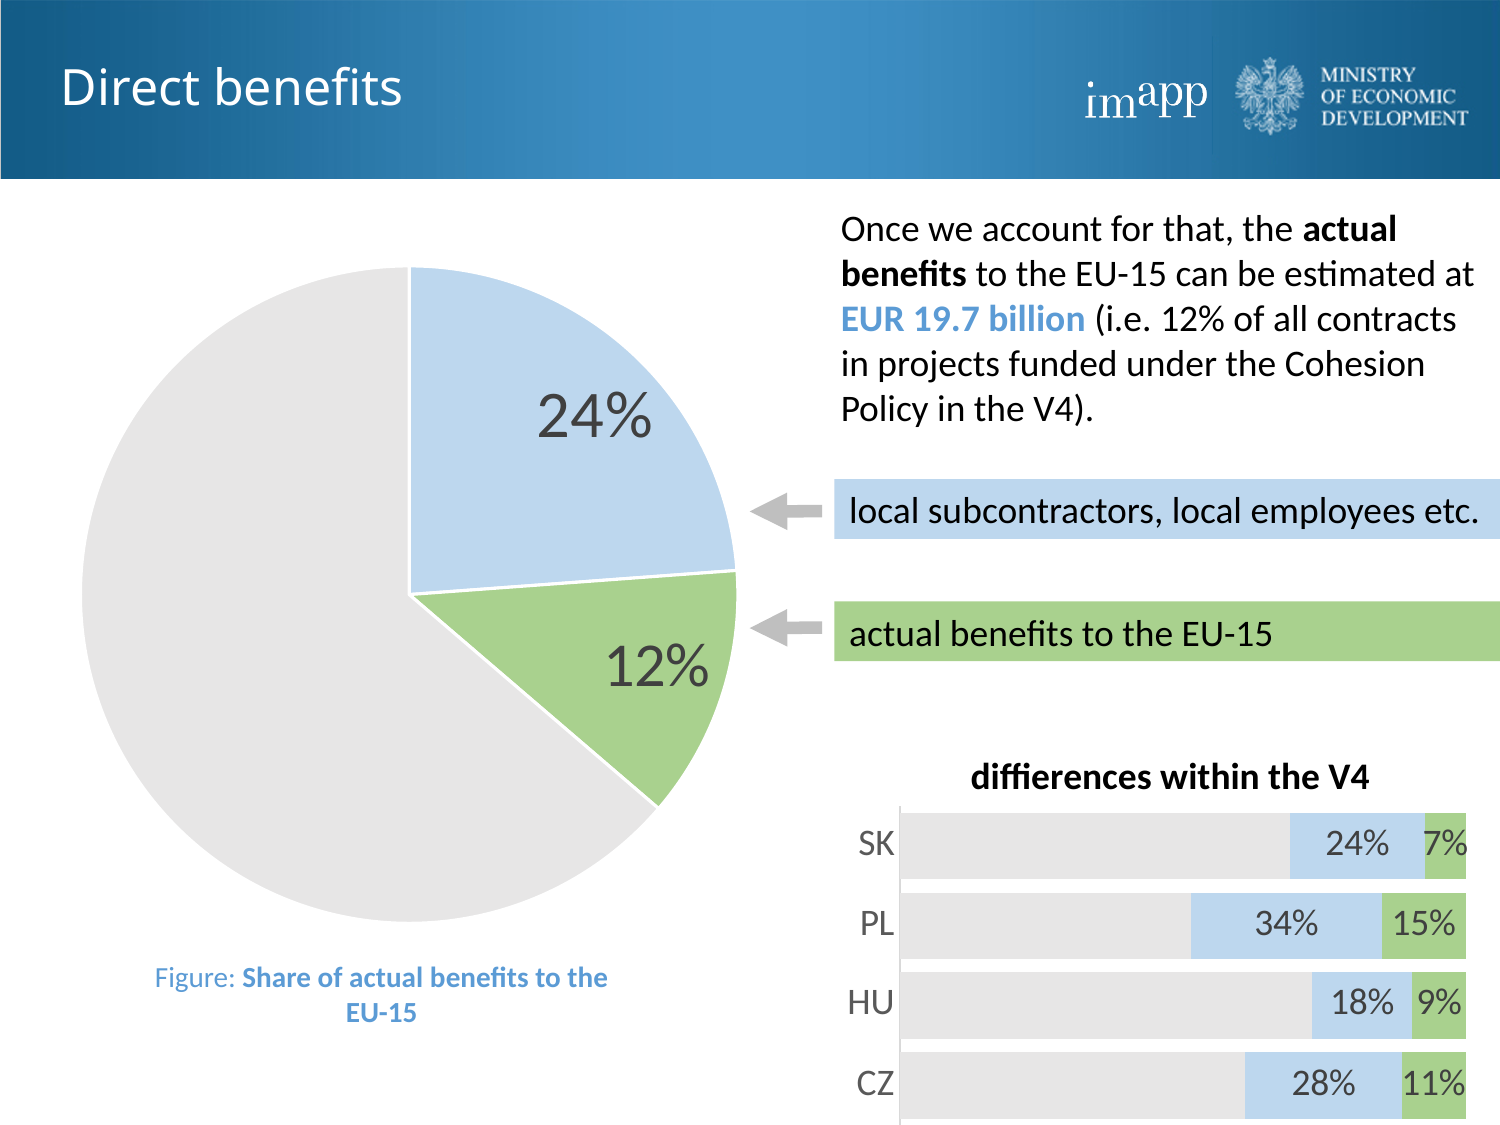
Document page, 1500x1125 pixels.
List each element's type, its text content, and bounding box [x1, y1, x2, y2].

chart [834, 799, 1479, 1125]
text_box local subcontractors, local employees etc. [834, 479, 1500, 539]
text_box diffierences within the V4 [955, 744, 1479, 799]
picture [0, 0, 1500, 179]
text_box actual benefits to the EU-15 [834, 601, 1500, 662]
chart [58, 236, 768, 945]
text_box Once we account for that, the actual benefits to the EU-15 can be estimated at EUR 19.7 billion (i.e. 12% of all contracts in projects funded under the Cohesion Policy in the V4). [826, 196, 1492, 437]
title Direct benefits [45, 17, 1136, 161]
text_box Figure: Share of actual benefits to the EU-15 [135, 950, 628, 1036]
